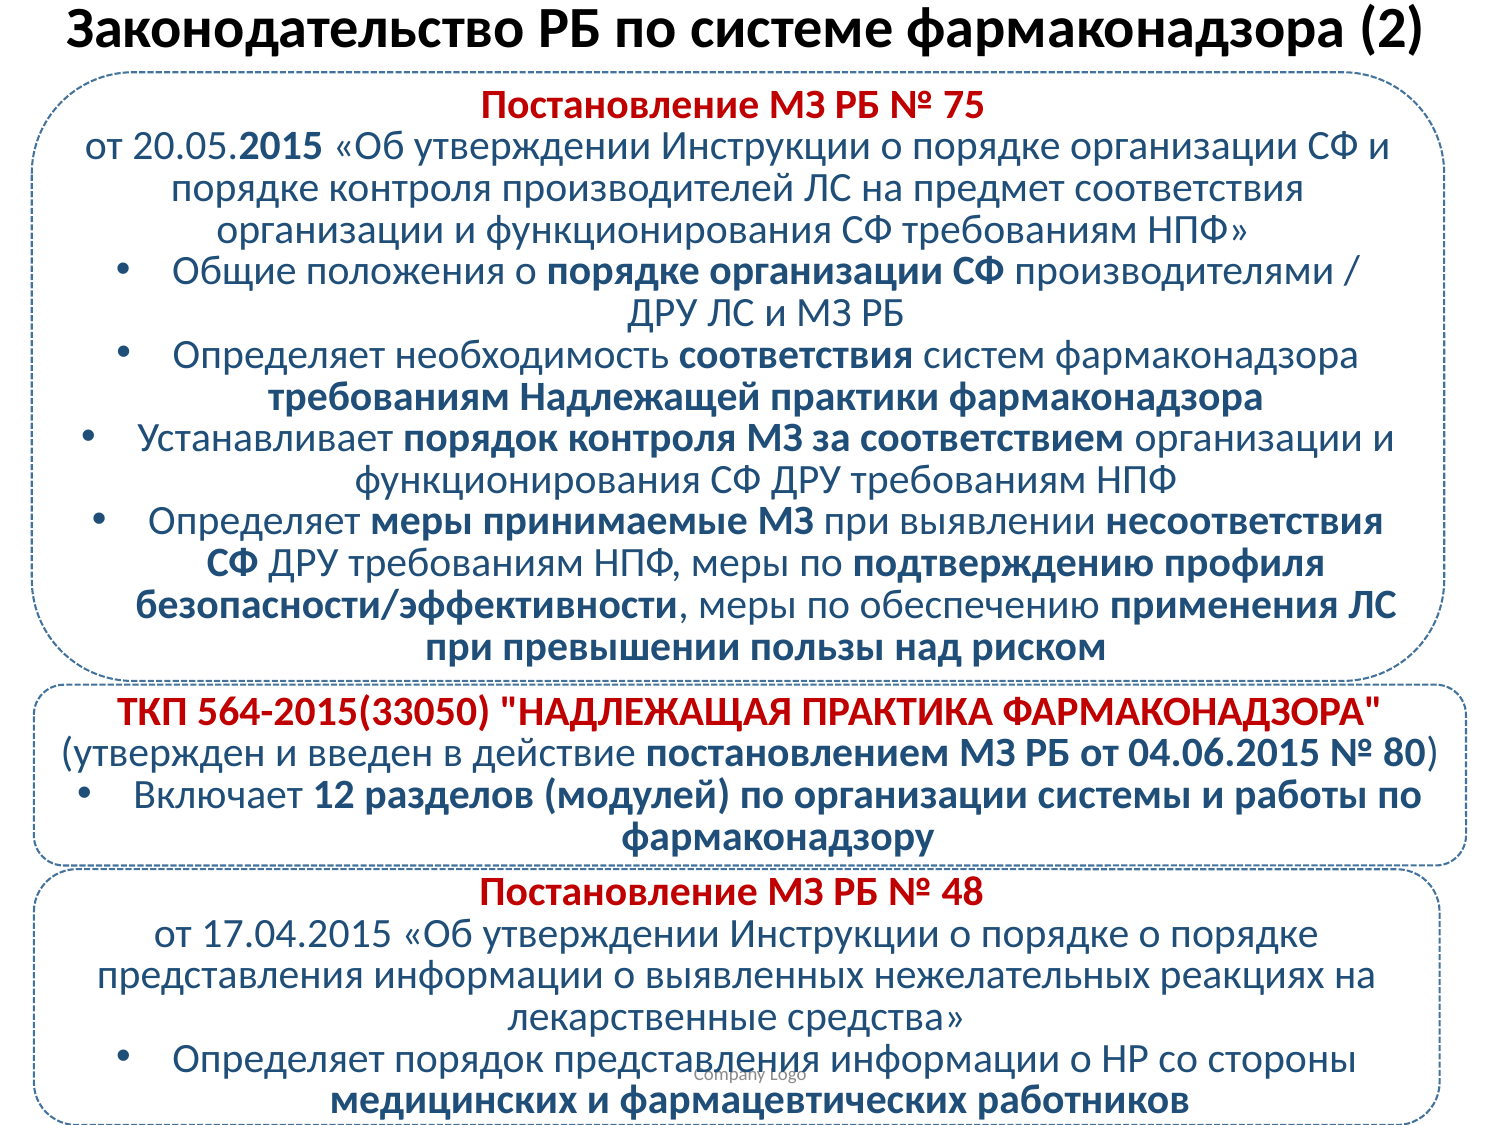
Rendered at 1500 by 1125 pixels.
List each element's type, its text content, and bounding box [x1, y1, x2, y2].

text_box Постановление МЗ РБ № 75 от 20.05.2015 «Об утверждении Инструкции о порядке организации СФ и порядке контроля производителей ЛС на предмет соответствия организации и функционирования СФ требованиям НПФ» Общие положения о порядке организации СФ производителями / ДРУ ЛС и МЗ РБ Определяет необходимость соответствия систем фармаконадзора требованиям Надлежащей практики фармаконадзора Устанавливает порядок контроля МЗ за соответствием организации и функционирования СФ ДРУ требованиям НПФ Определяет меры принимаемые МЗ при выявлении несоответствия СФ ДРУ требованиям НПФ, меры по подтверждению профиля безопасности/эффективности, меры по обеспечению применения ЛС при превышении пользы над риском [30, 71, 1446, 682]
text_box ТКП 564-2015(33050) "НАДЛЕЖАЩАЯ ПРАКТИКА ФАРМАКОНАДЗОРА" (утвержден и введен в действие постановлением МЗ РБ от 04.06.2015 № 80) Включает 12 разделов (модулей) по организации системы и работы по фармаконадзору [32, 683, 1468, 867]
text_box Постановление МЗ РБ № 48 от 17.04.2015 «Об утверждении Инструкции о порядке о порядке представления информации о выявленных нежелательных реакциях на лекарственные средства» Определяет порядок представления информации о НР со стороны медицинских и фармацевтических работников [32, 868, 1441, 1125]
title Законодательство РБ по системе фармаконадзора (2) [51, 7, 1486, 50]
